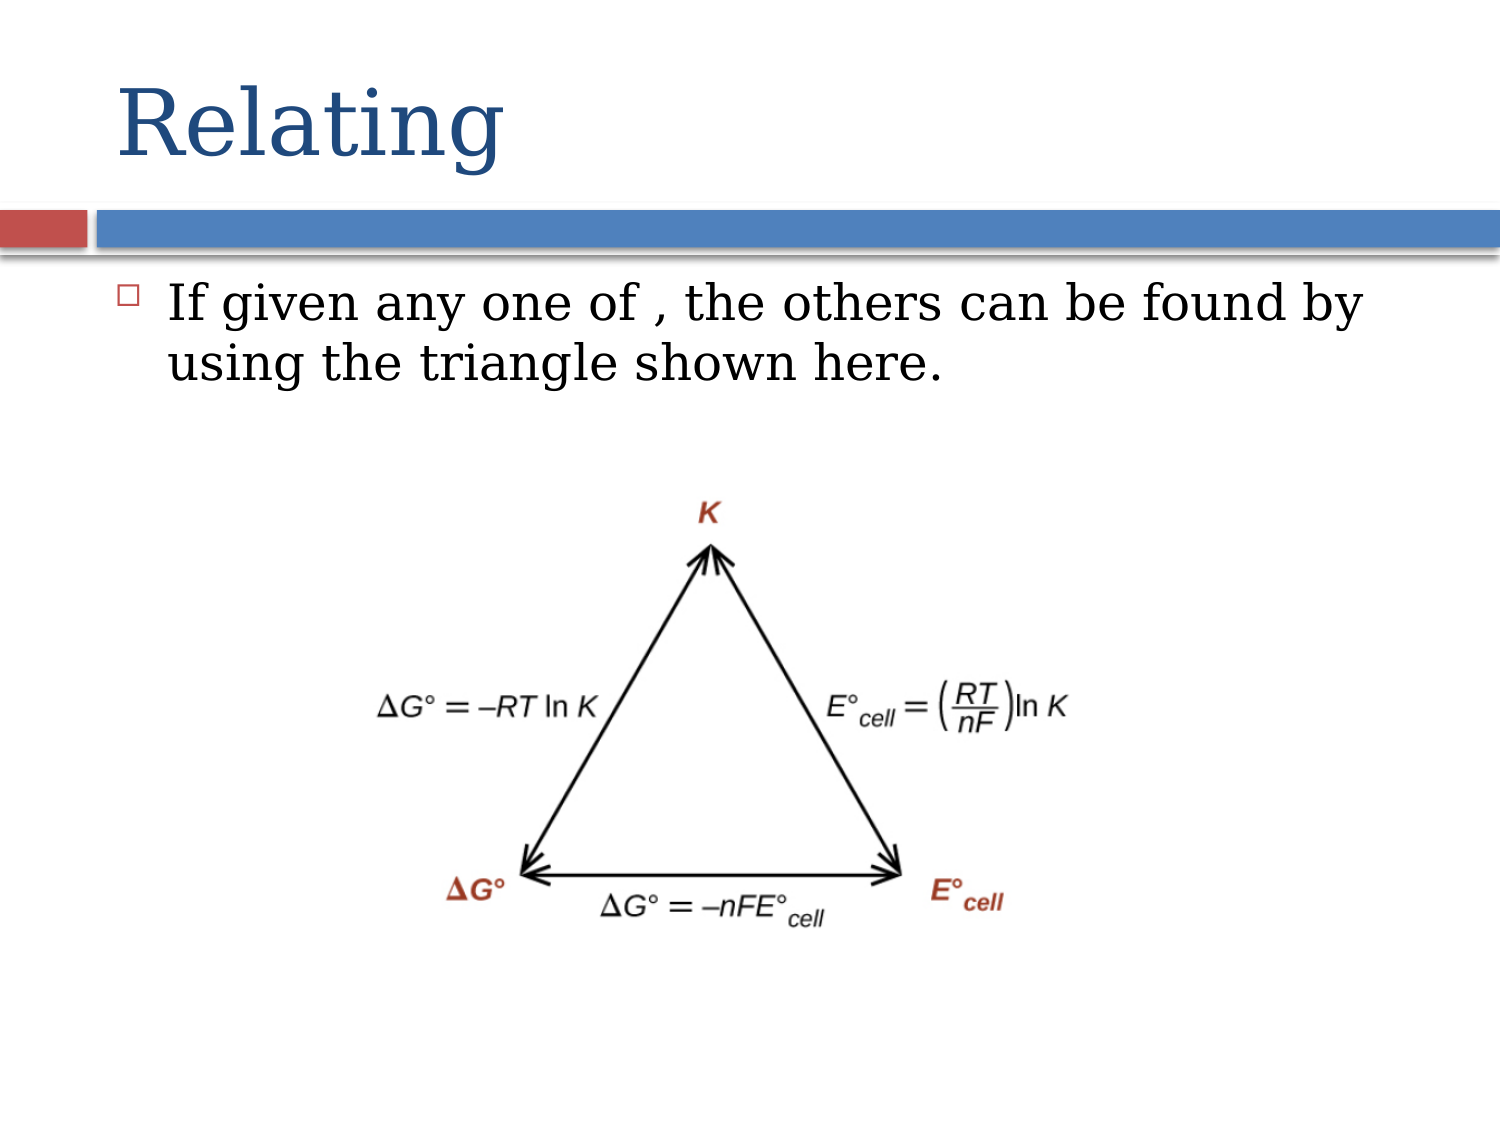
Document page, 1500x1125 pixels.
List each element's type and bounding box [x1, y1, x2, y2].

picture [339, 456, 1093, 960]
